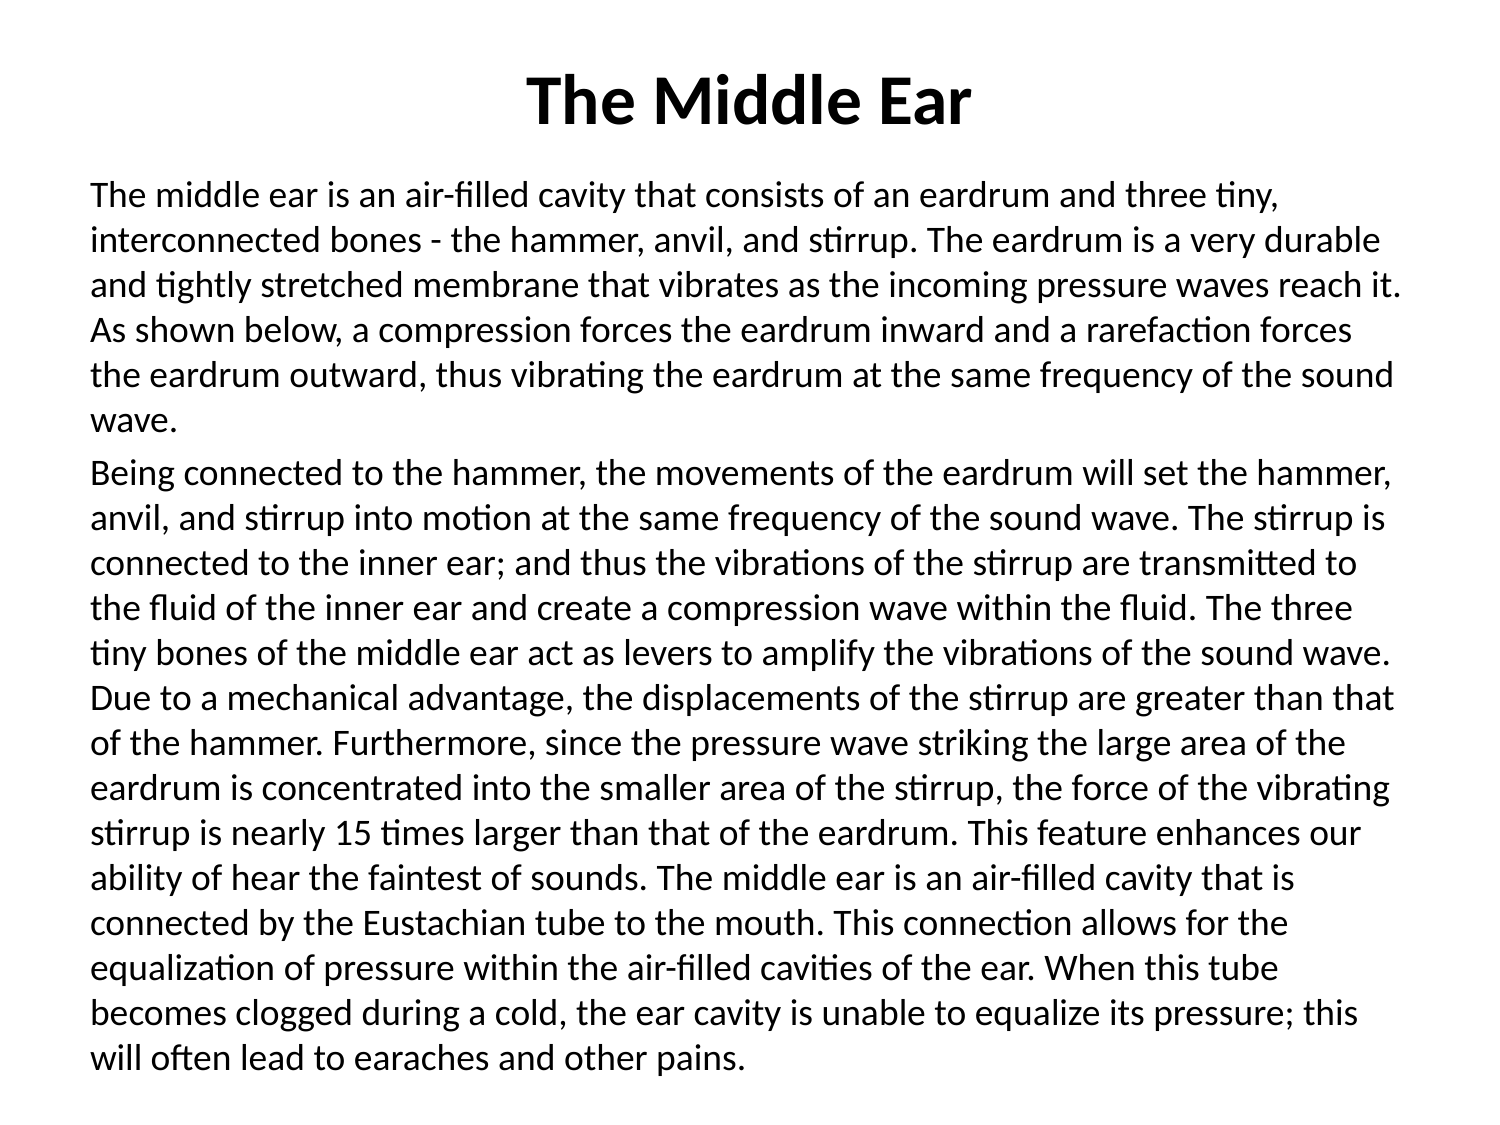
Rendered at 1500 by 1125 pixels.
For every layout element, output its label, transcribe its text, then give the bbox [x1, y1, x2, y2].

title The Middle Ear [75, 45, 1425, 162]
list The middle ear is an air-filled cavity that consists of an eardrum and three tiny, interconnected bones - the hammer, anvil, and stirrup. The eardrum is a very durable and tightly stretched membrane that vibrates as the incoming pressure waves reach it. As shown below, a compression forces the eardrum inward and a rarefaction forces the eardrum outward, thus vibrating the eardrum at the same frequency of the sound wave. Being connected to the hammer, the movements of the eardrum will set the hammer, anvil, and stirrup into motion at the same frequency of the sound wave. The stirrup is connected to the inner ear; and thus the vibrations of the stirrup are transmitted to the fluid of the inner ear and create a compression wave within the fluid. The three tiny bones of the middle ear act as levers to amplify the vibrations of the sound wave. Due to a mechanical advantage, the displacements of the stirrup are greater than that of the hammer. Furthermore, since the pressure wave striking the large area of the eardrum is concentrated into the smaller area of the stirrup, the force of the vibrating stirrup is nearly 15 times larger than that of the eardrum. This feature enhances our ability of hear the faintest of sounds. The middle ear is an air-filled cavity that is connected by the Eustachian tube to the mouth. This connection allows for the equalization of pressure within the air-filled cavities of the ear. When this tube becomes clogged during a cold, the ear cavity is unable to equalize its pressure; this will often lead to earaches and other pains. [75, 162, 1425, 1075]
